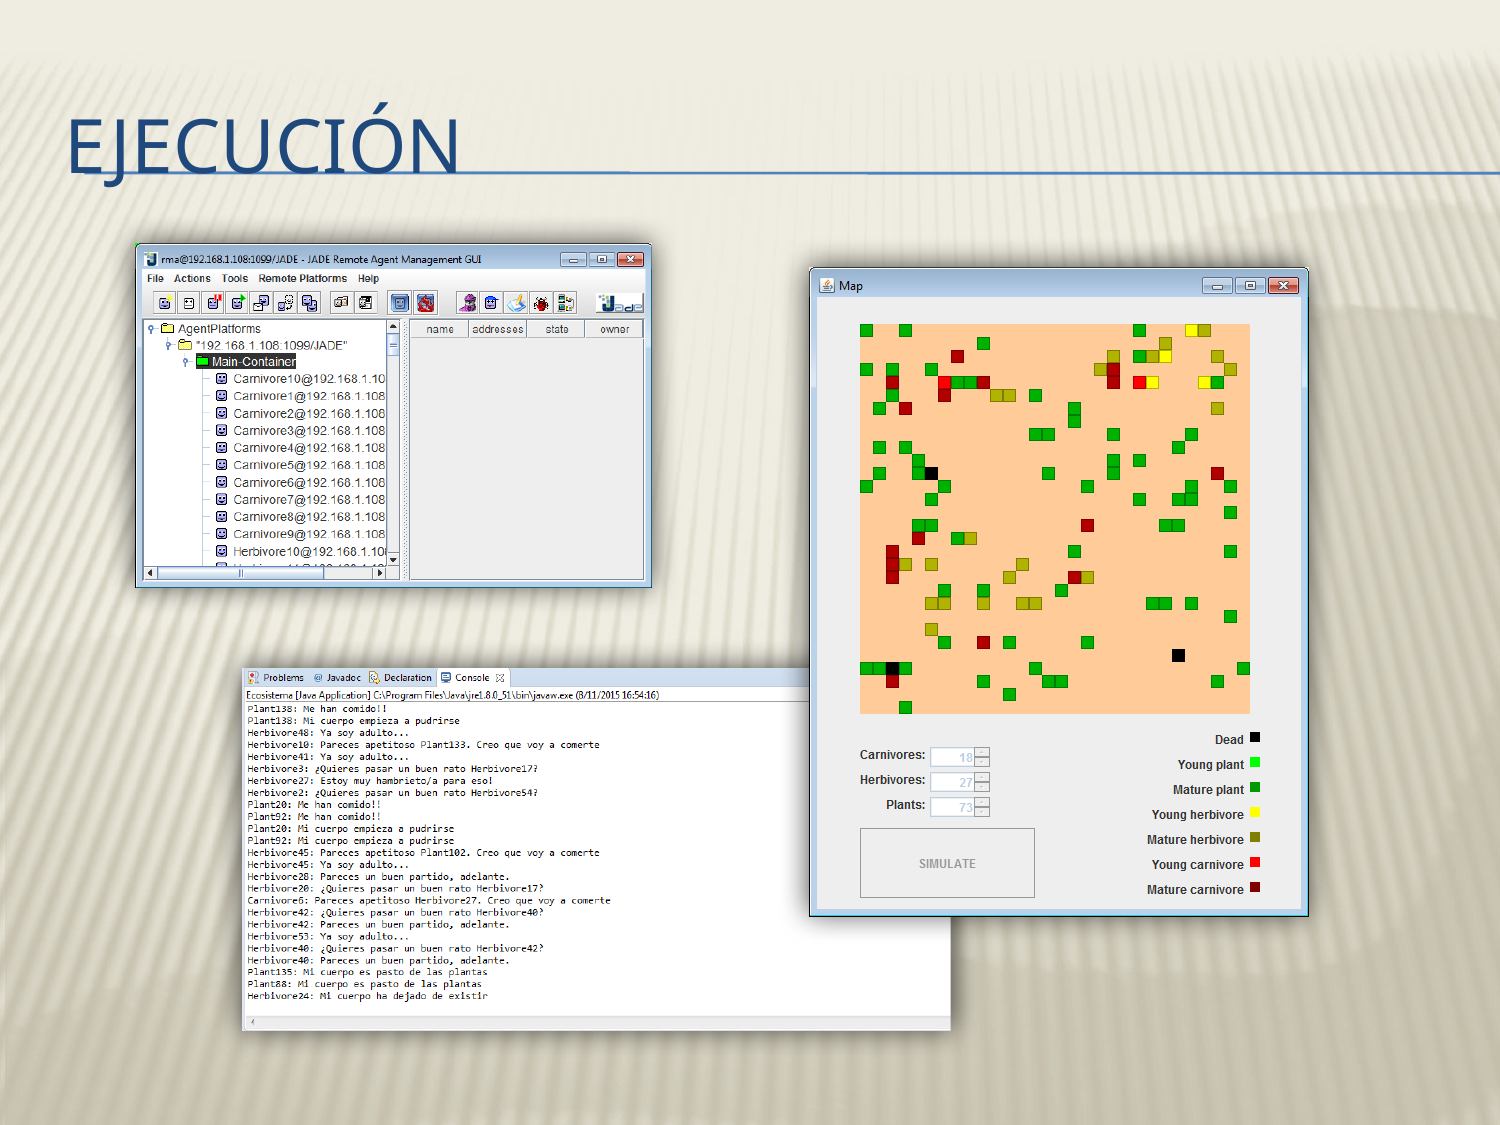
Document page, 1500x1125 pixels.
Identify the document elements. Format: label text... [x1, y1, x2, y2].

title Ejecución [50, 75, 1475, 213]
picture [135, 243, 652, 588]
picture [241, 668, 952, 1031]
picture [808, 266, 1309, 917]
